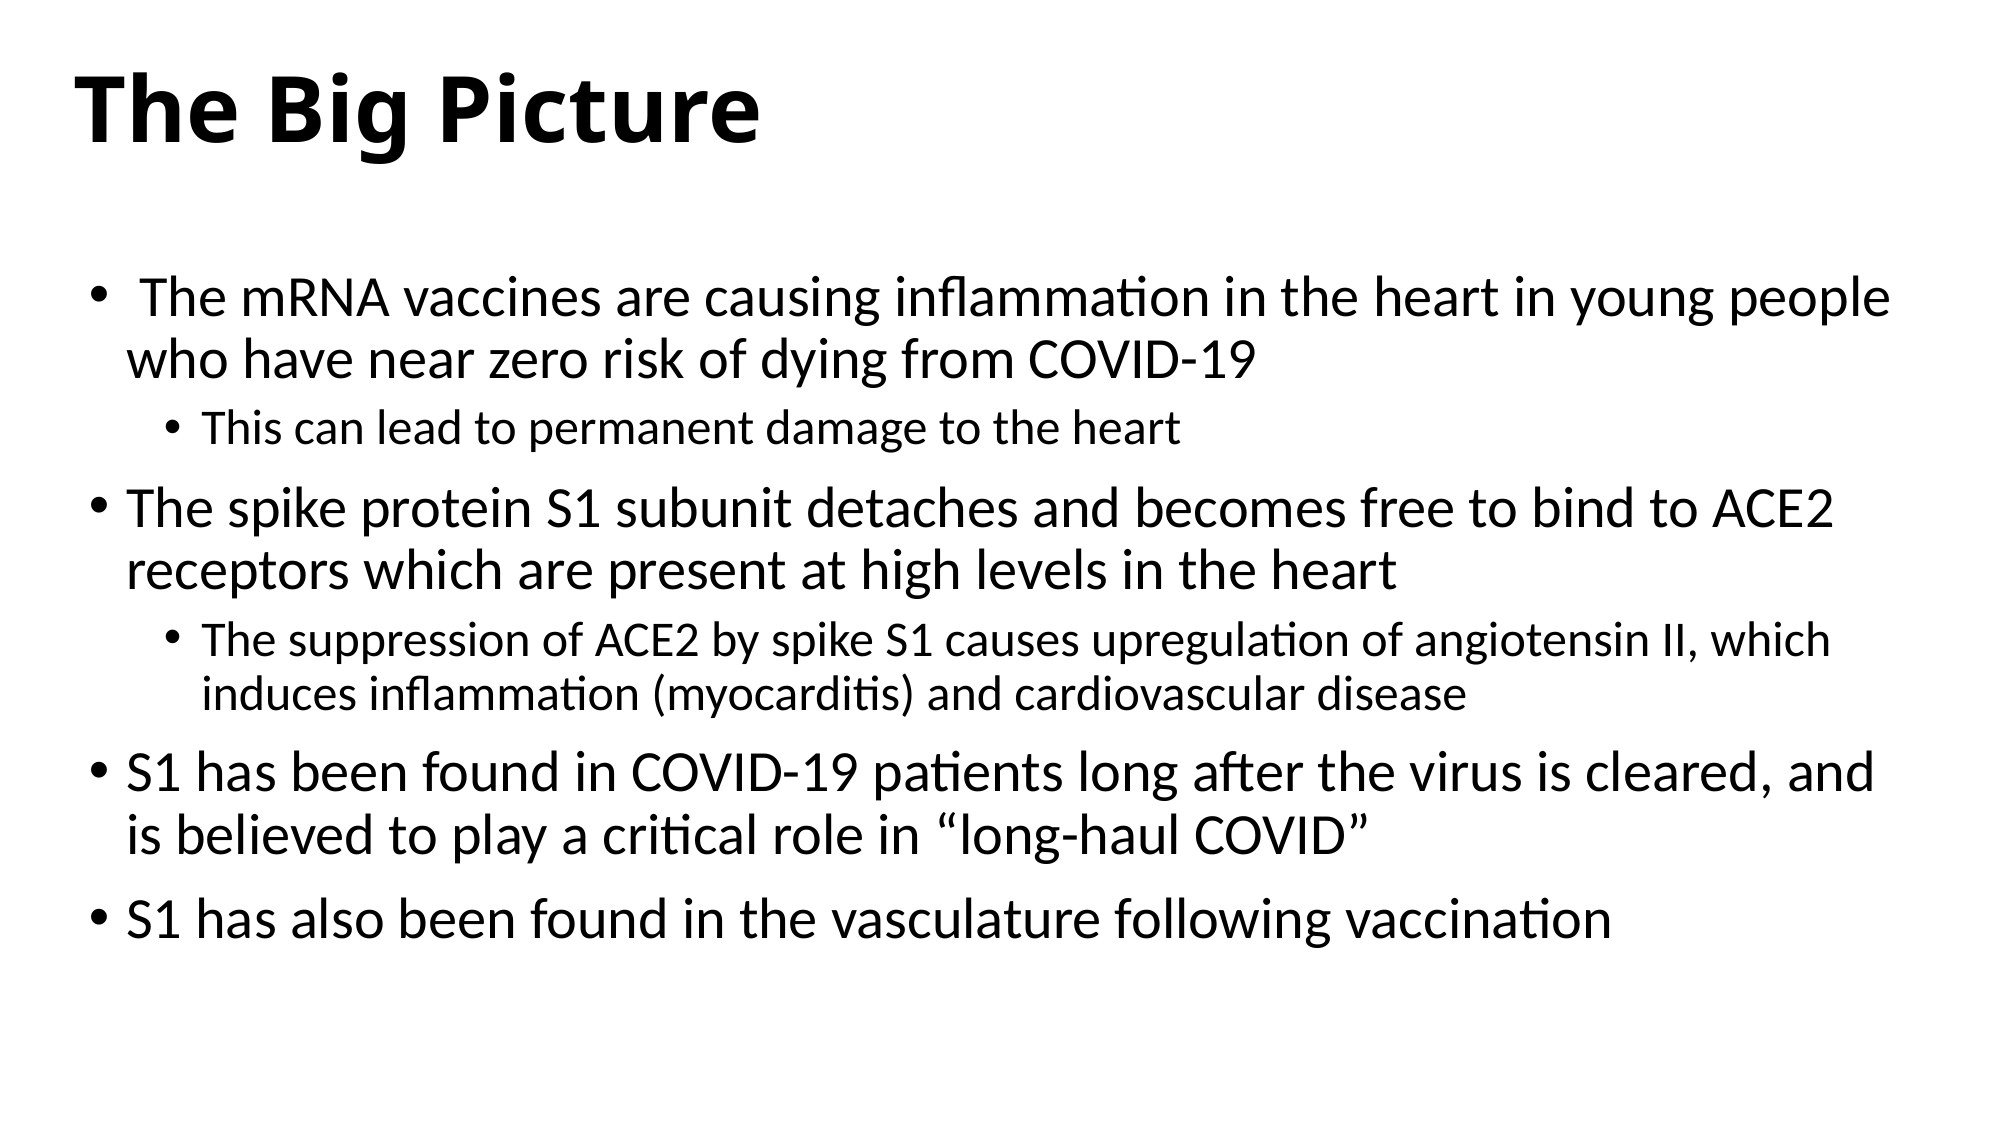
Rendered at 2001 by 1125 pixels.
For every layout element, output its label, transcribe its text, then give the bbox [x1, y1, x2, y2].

title The Big Picture [58, 3, 1784, 222]
list The mRNA vaccines are causing inflammation in the heart in young people who have near zero risk of dying from COVID-19 This can lead to permanent damage to the heart The spike protein S1 subunit detaches and becomes free to bind to ACE2 receptors which are present at high levels in the heart The suppression of ACE2 by spike S1 causes upregulation of angiotensin II, which induces inflammation (myocarditis) and cardiovascular disease S1 has been found in COVID-19 patients long after the virus is cleared, and is believed to play a critical role in “long-haul COVID” S1 has also been found in the vasculature following vaccination [73, 258, 1922, 1066]
